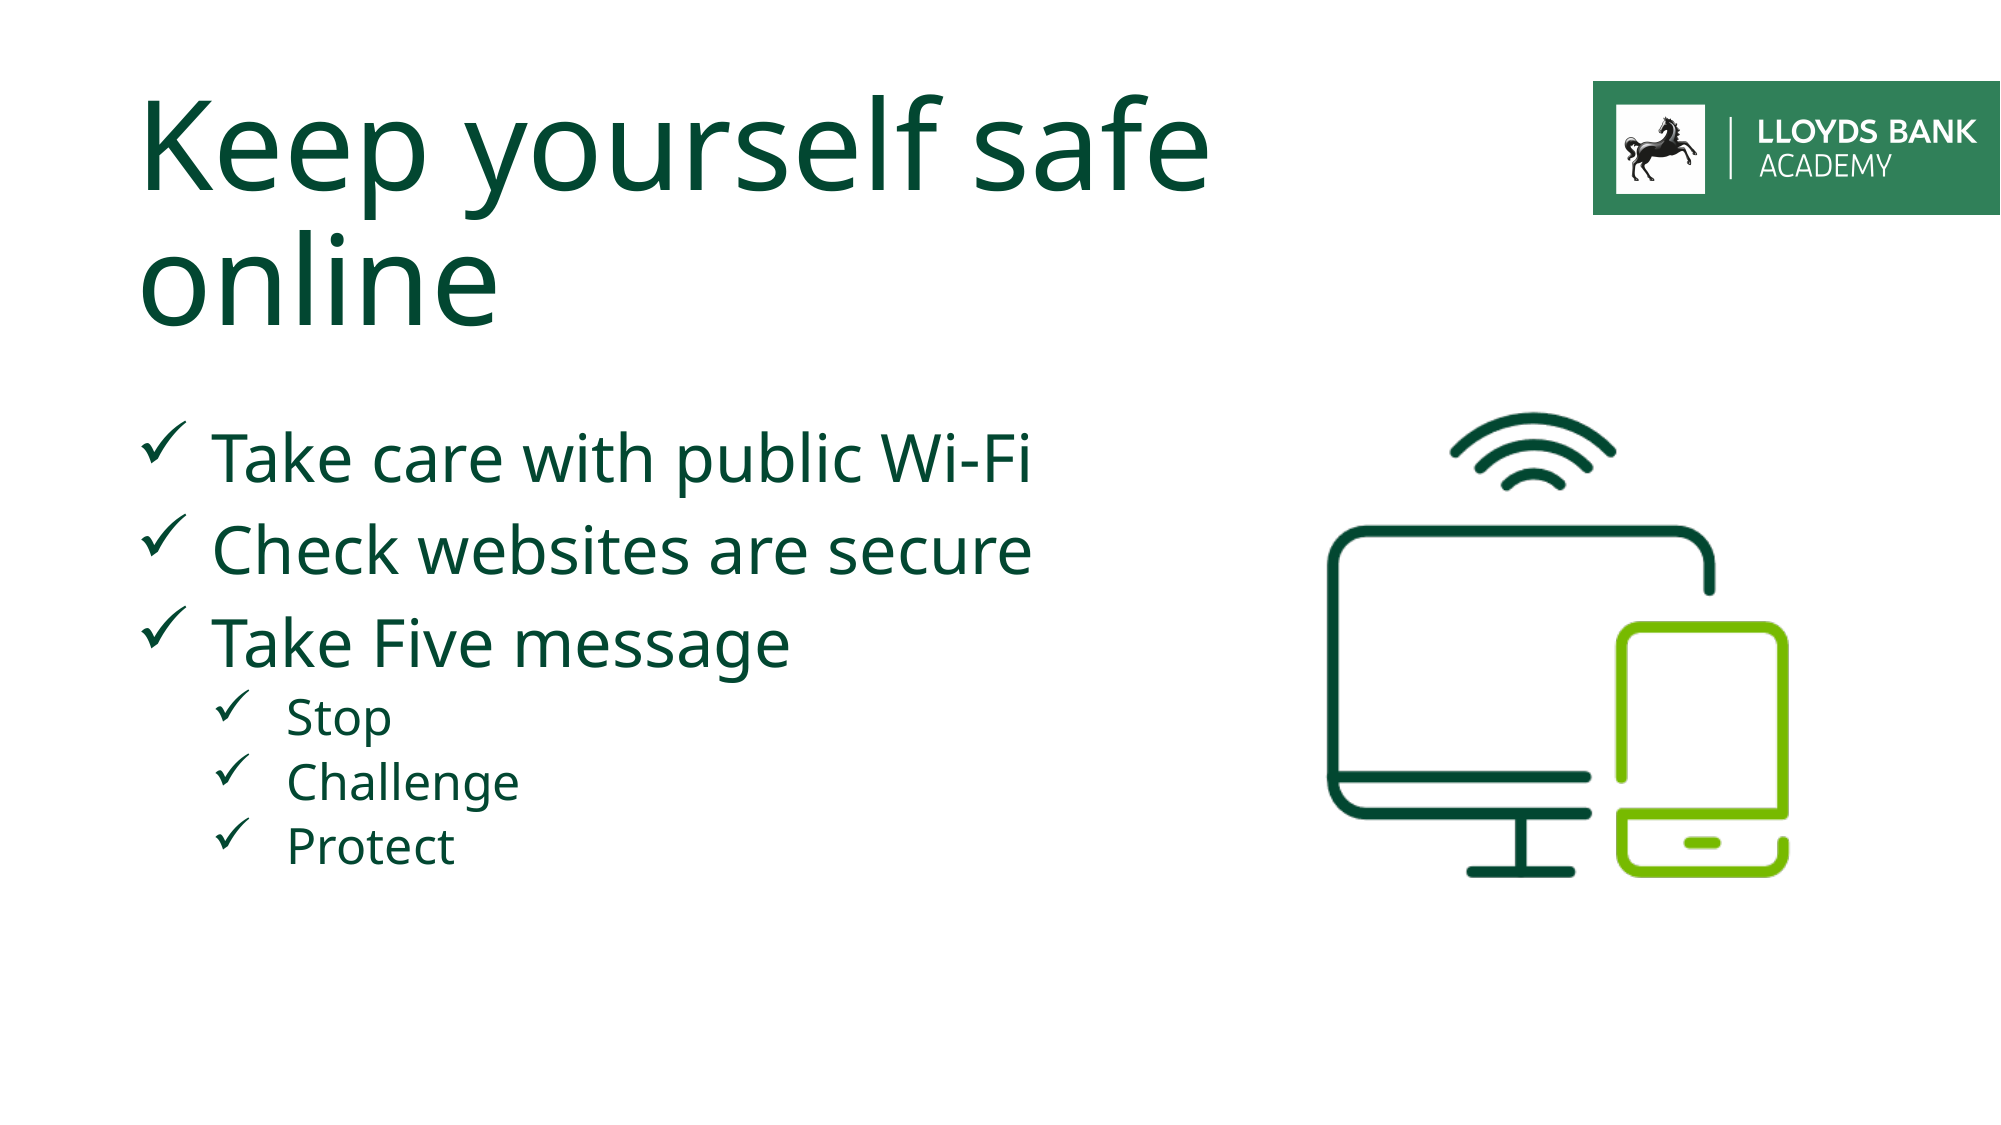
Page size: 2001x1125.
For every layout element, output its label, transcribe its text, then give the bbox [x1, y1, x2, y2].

picture [1236, 328, 1879, 972]
list Keep yourself safe online [121, 75, 1579, 221]
picture [1593, 81, 2000, 215]
list Take care with public Wi-Fi Check websites are secure Take Five message Stop Challenge Protect [121, 328, 1170, 972]
